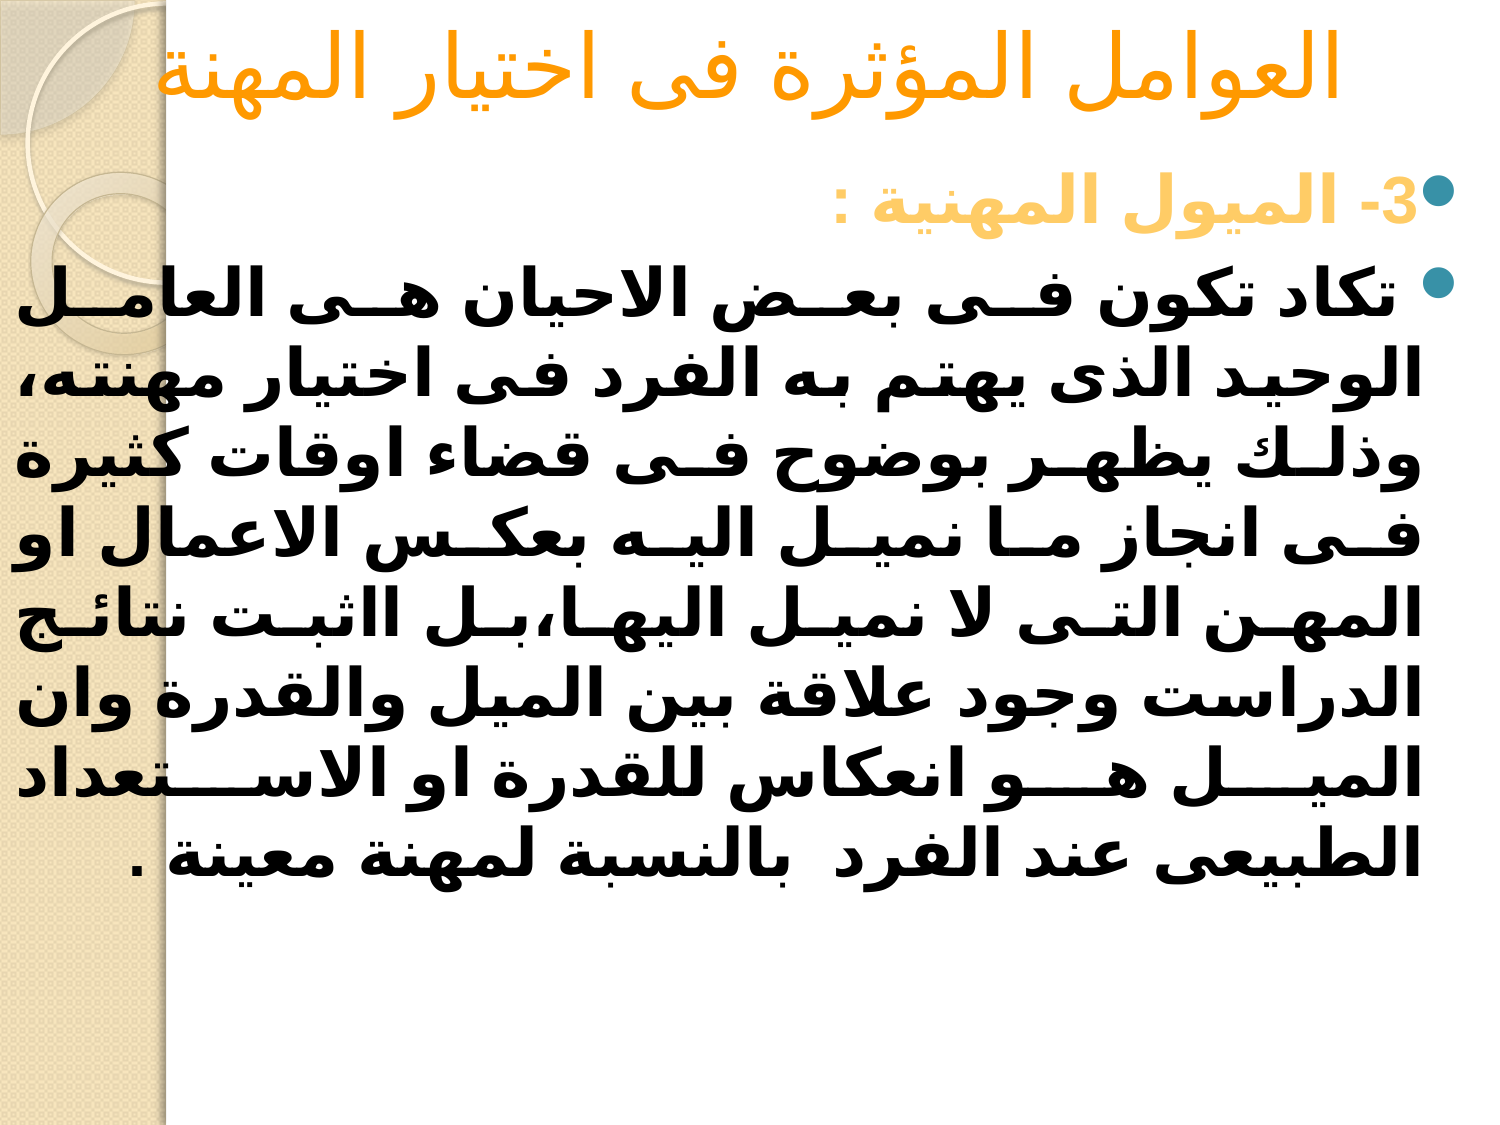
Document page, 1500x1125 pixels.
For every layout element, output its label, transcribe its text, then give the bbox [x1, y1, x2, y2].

title العوامل المؤثرة فى اختيار المهنة [0, 0, 1500, 125]
list 3- الميول المهنية : تكاد تكون فى بعض الاحيان هى العامل الوحيد الذى يهتم به الفرد فى اختيار مهنته، وذلك يظهر بوضوح فى قضاء اوقات كثيرة فى انجاز ما نميل اليه بعكس الاعمال او المهن التى لا نميل اليها،بل ااثبت نتائج الدراست وجود علاقة بين الميل والقدرة وان الميل هو انعكاس للقدرة او الاستعداد الطبيعى عند الفرد بالنسبة لمهنة معينة . [0, 149, 1500, 1125]
